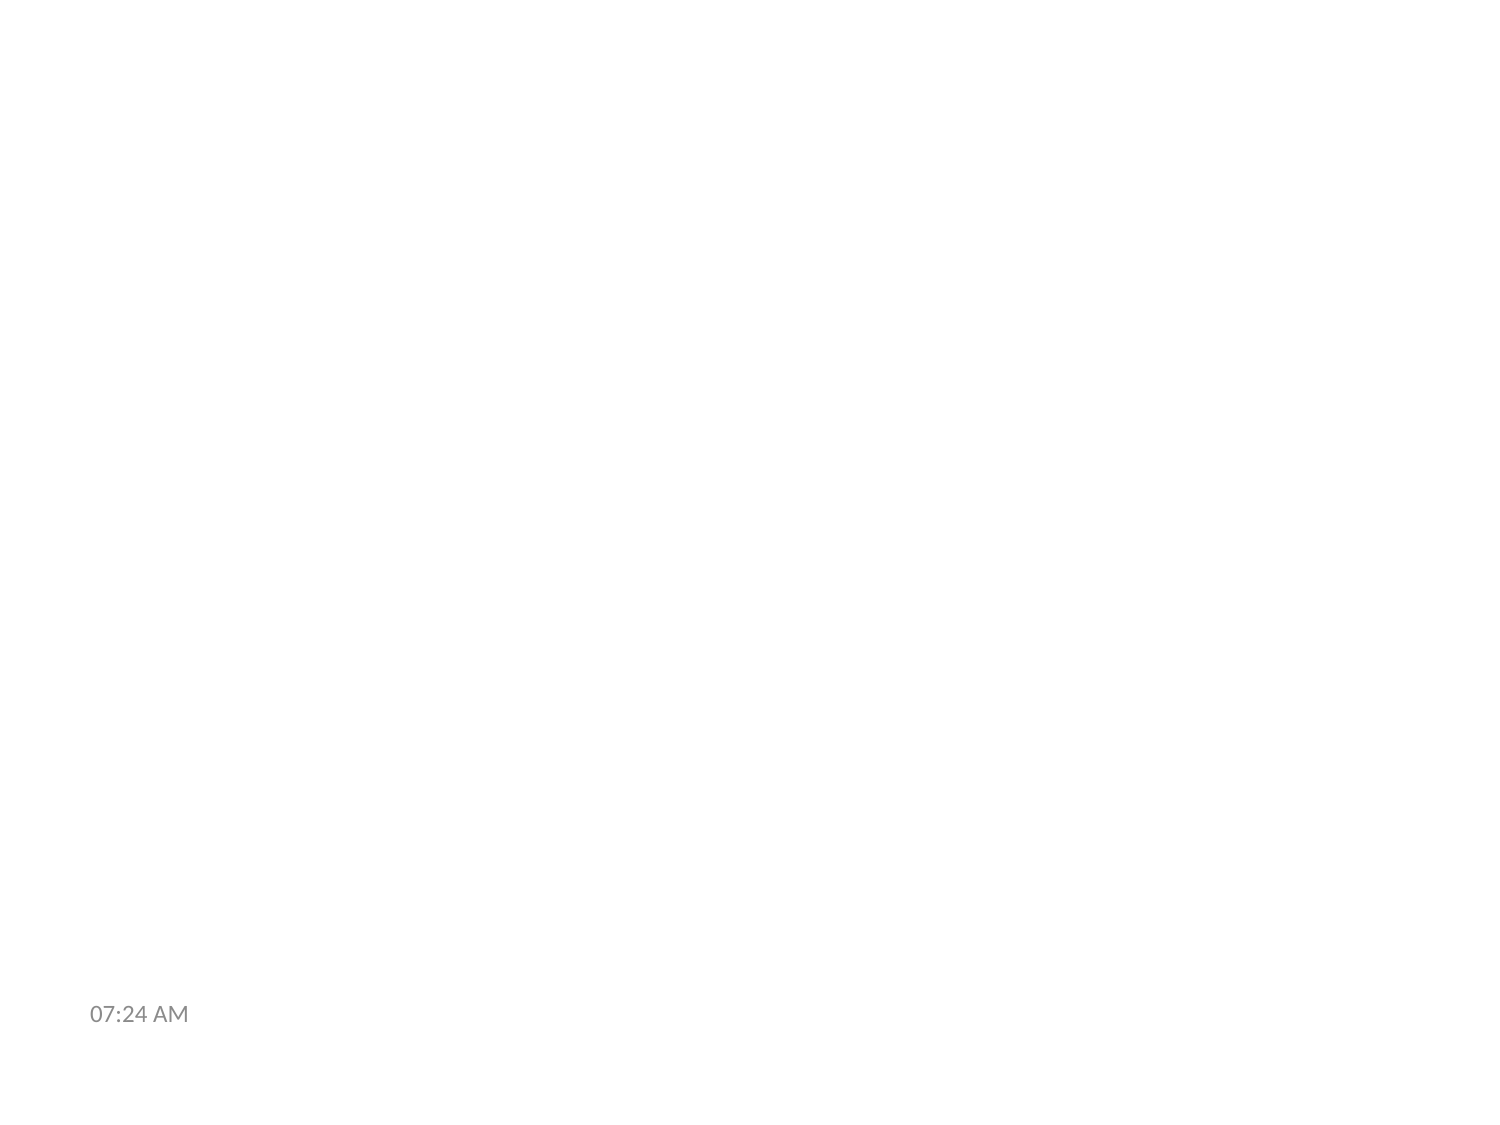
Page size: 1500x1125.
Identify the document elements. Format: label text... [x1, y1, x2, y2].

text_box 3:35 PM [75, 982, 425, 1043]
